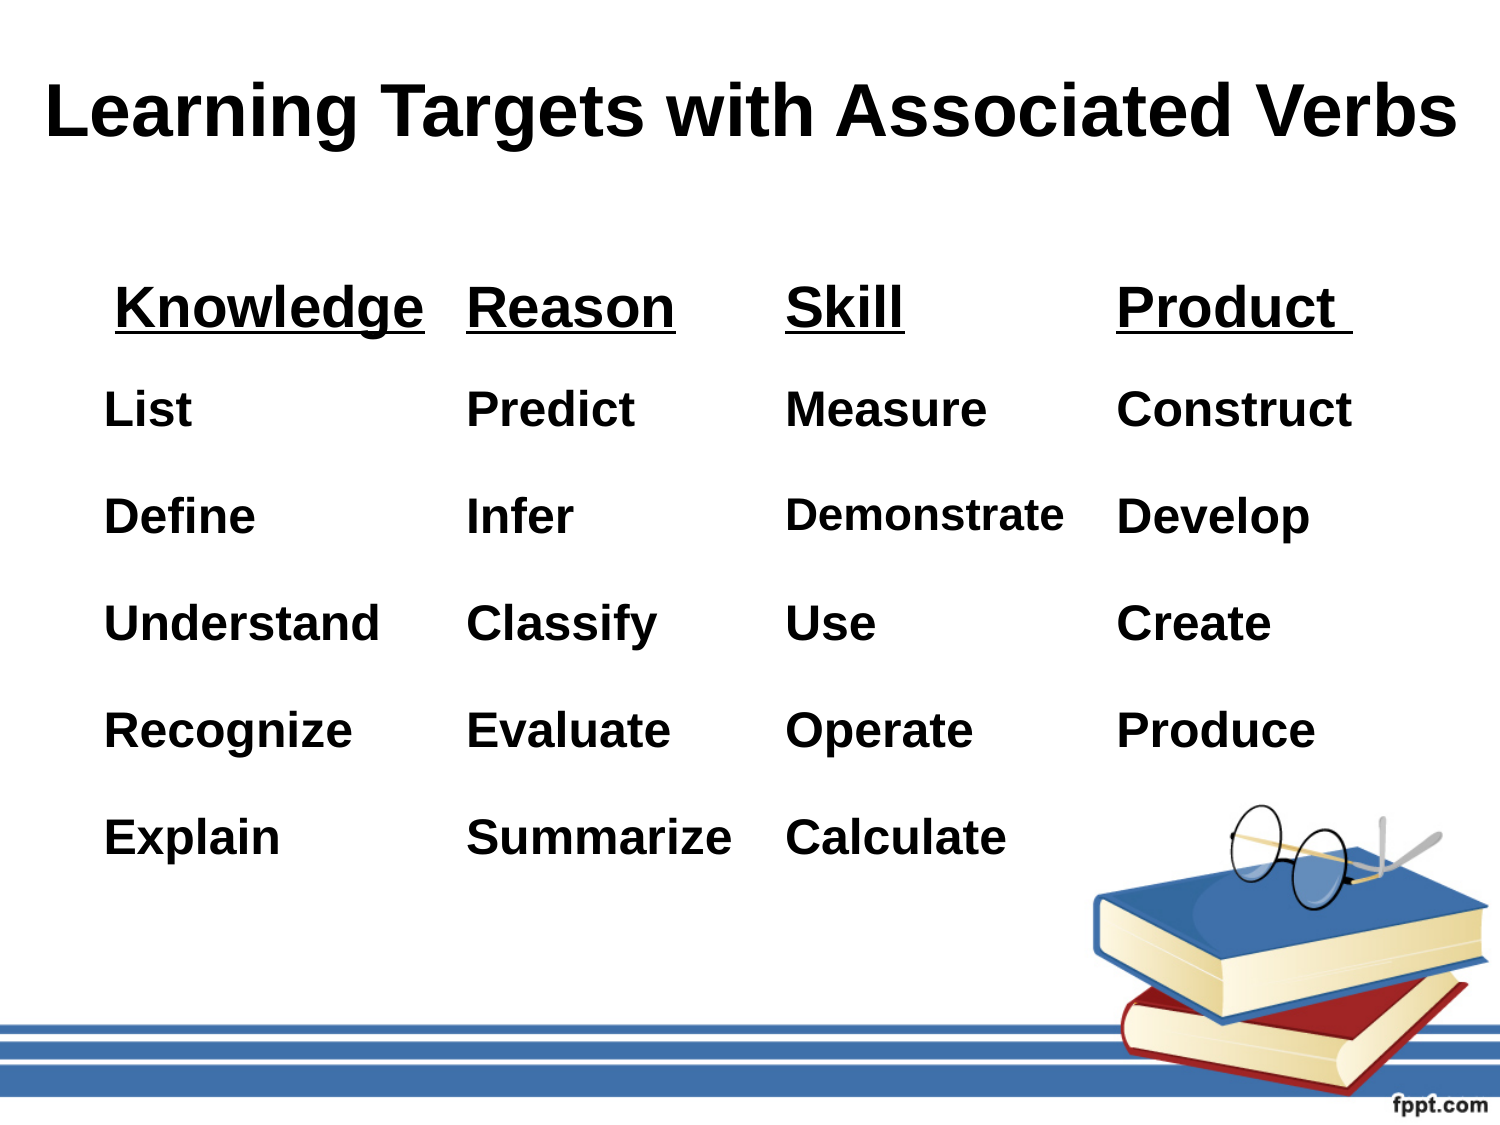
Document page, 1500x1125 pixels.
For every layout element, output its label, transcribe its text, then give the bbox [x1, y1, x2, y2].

table_cell Explain [89, 802, 451, 909]
table_cell Classify [451, 588, 770, 695]
table_cell Develop [1102, 481, 1411, 588]
table_cell Produce [1102, 695, 1411, 802]
table_cell Define [89, 481, 451, 588]
table_cell Construct [1102, 374, 1411, 481]
table_cell Operate [770, 695, 1102, 802]
table_cell Understand [89, 588, 451, 695]
table_cell List [89, 374, 451, 481]
table_cell Create [1102, 588, 1411, 695]
table_cell Use [770, 588, 1102, 695]
table_header Reason [451, 267, 770, 374]
table_header Skill [770, 267, 1102, 374]
table_cell Recognize [89, 695, 451, 802]
picture [0, 0, 1500, 1125]
table_cell Measure [770, 374, 1102, 481]
table_cell Predict [451, 374, 770, 481]
table_cell [1102, 802, 1411, 909]
text_box Learning Targets with Associated Verbs [29, 54, 1480, 160]
table_cell Infer [451, 481, 770, 588]
table_cell Summarize [451, 802, 770, 909]
table_cell Demonstrate [770, 481, 1102, 588]
table_header Product [1102, 267, 1411, 374]
table_cell Evaluate [451, 695, 770, 802]
table_cell Calculate [770, 802, 1102, 909]
table_header Knowledge [89, 267, 451, 374]
